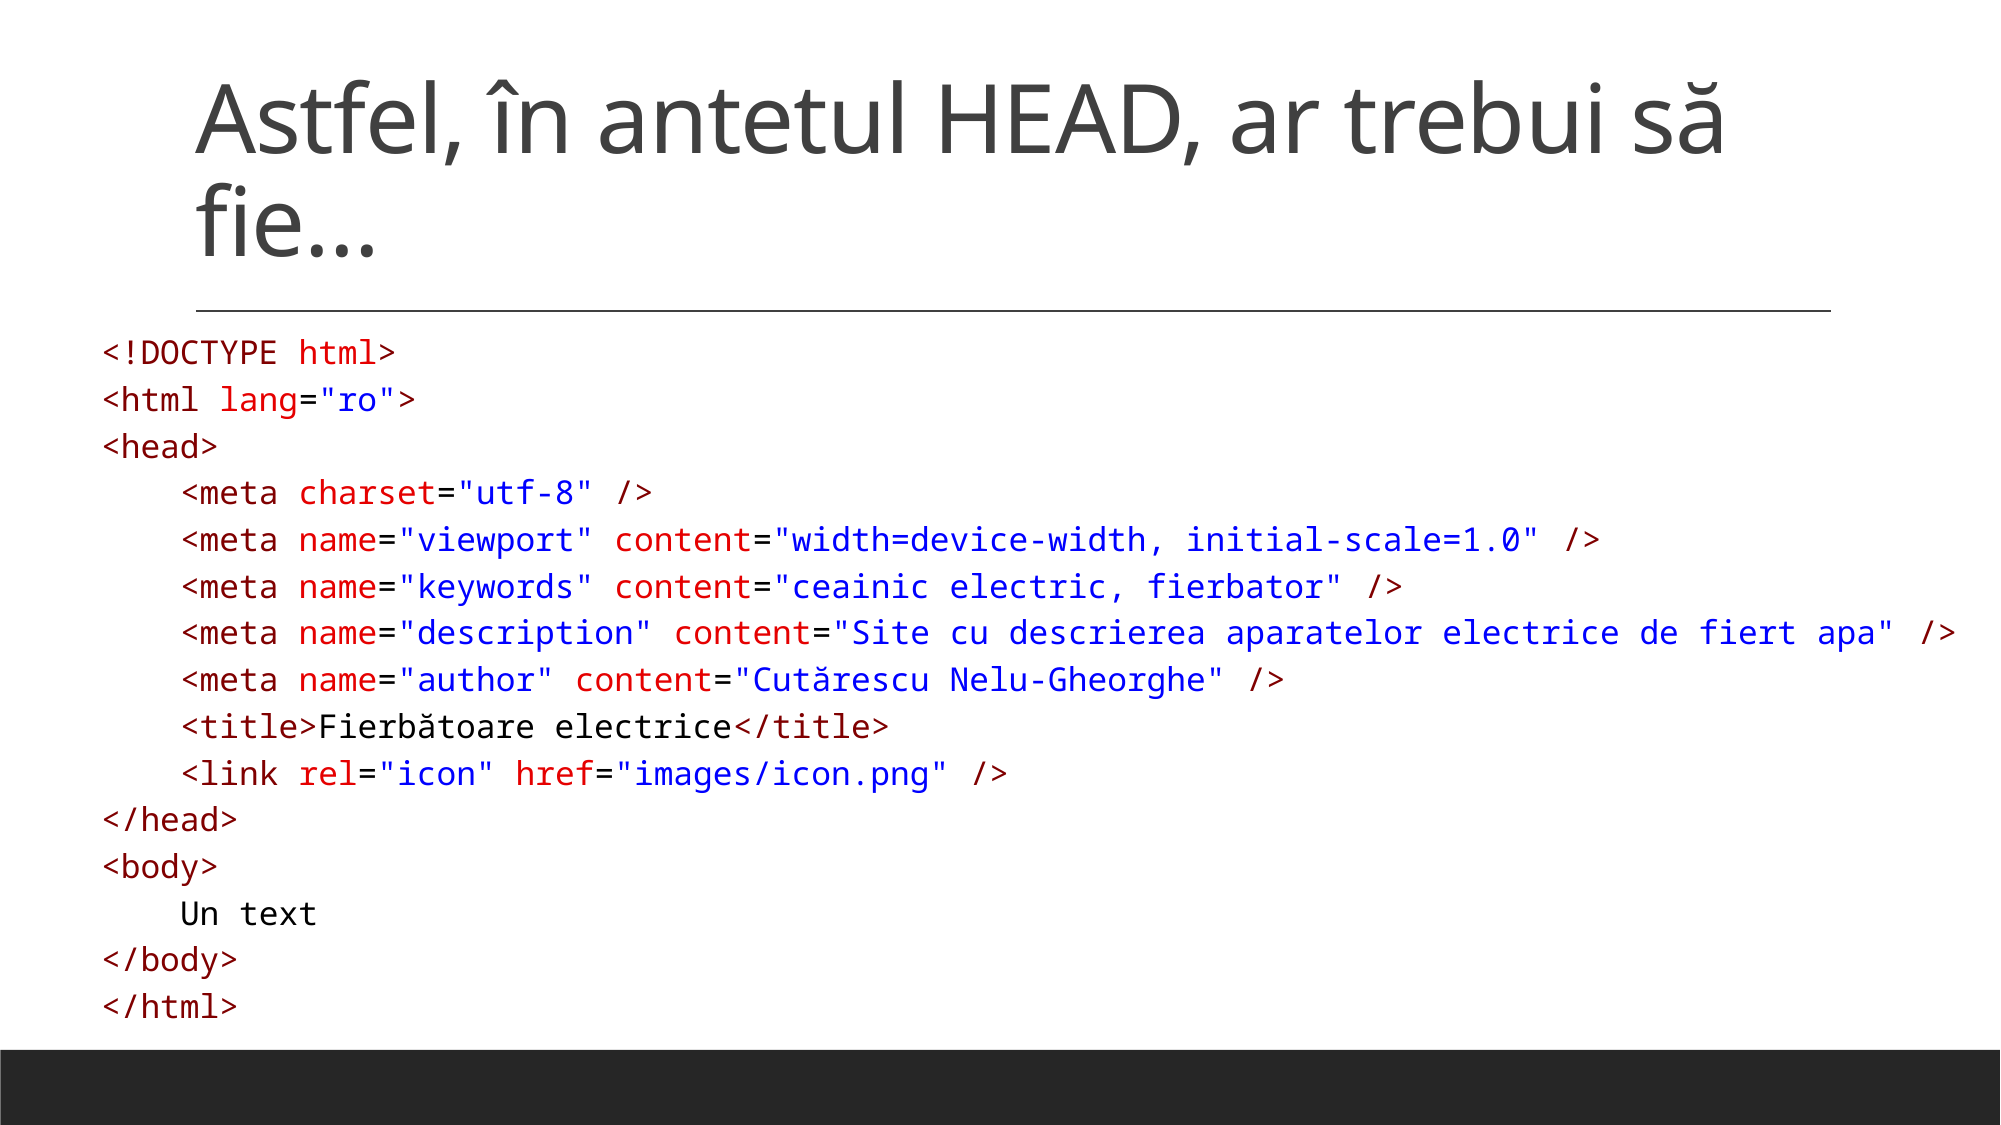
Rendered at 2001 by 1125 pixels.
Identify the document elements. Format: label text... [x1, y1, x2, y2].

list <!DOCTYPE html> <html lang="ro"> <head> <meta charset="utf-8" /> <meta name="viewport" content="width=device-width, initial-scale=1.0" /> <meta name="keywords" content="ceainic electric, fierbator" /> <meta name="description" content="Site cu descrierea aparatelor electrice de fiert apa" /> <meta name="author" content="Cutărescu Nelu-Gheorghe" /> <title>Fierbătoare electrice</title> <link rel="icon" href="images/icon.png" /> </head> <body> Un text </body> </html> [87, 320, 1968, 1046]
title Astfel, în antetul HEAD, ar trebui să fie... [180, 47, 1830, 285]
